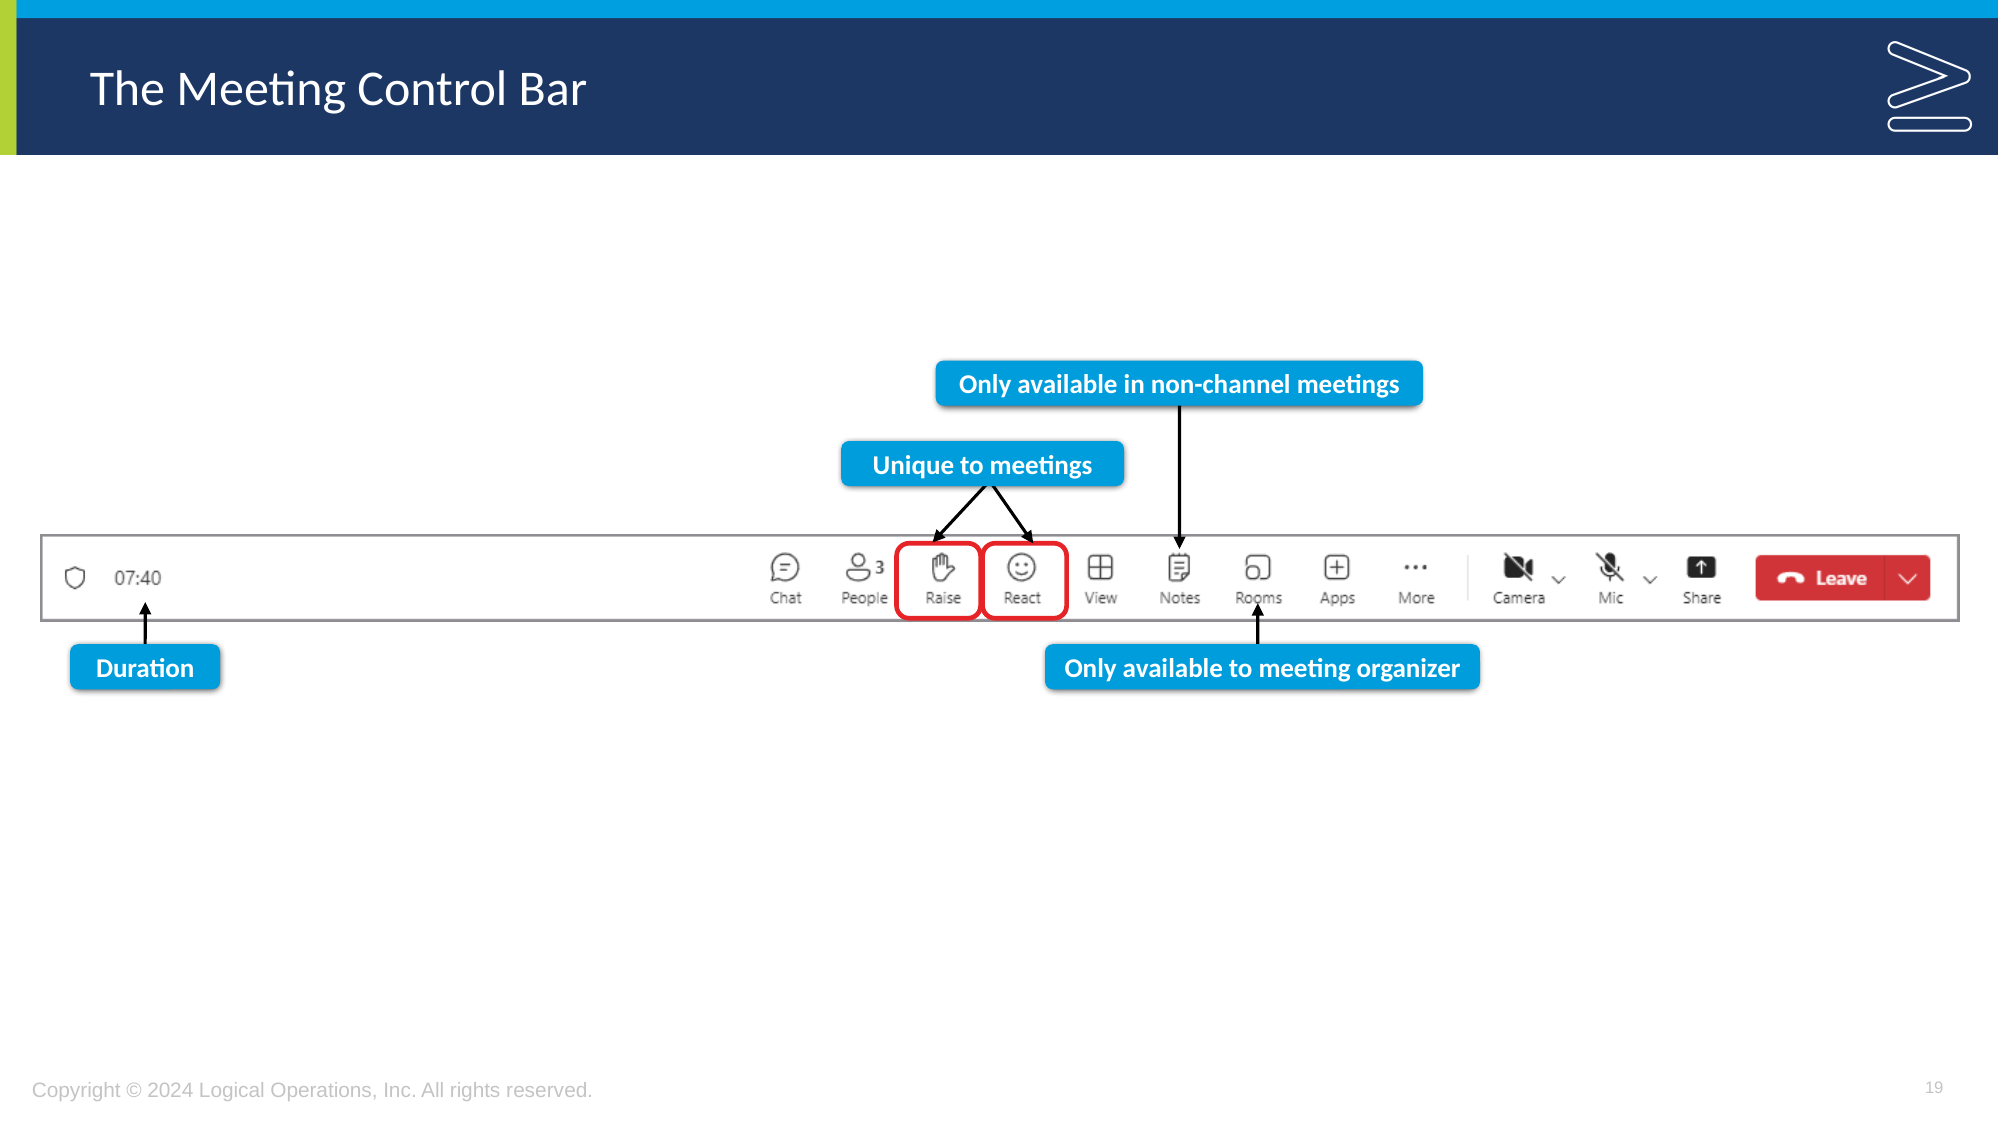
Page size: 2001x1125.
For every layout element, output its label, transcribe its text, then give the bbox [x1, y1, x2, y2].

text_box Unique to meetings [841, 441, 1125, 487]
text_box Only available to meeting organizer [1045, 644, 1481, 690]
slide_number 19 [1491, 1057, 1959, 1118]
text_box [74, 344, 1975, 763]
text_box Only available in non-channel meetings [935, 360, 1424, 406]
title The Meeting Control Bar [74, 16, 1850, 155]
text_box Duration [70, 644, 221, 690]
picture [0, 0, 74, 155]
picture [40, 534, 1960, 623]
text_box [998, 494, 1032, 534]
picture [1850, 19, 1998, 155]
text_box [935, 494, 978, 534]
